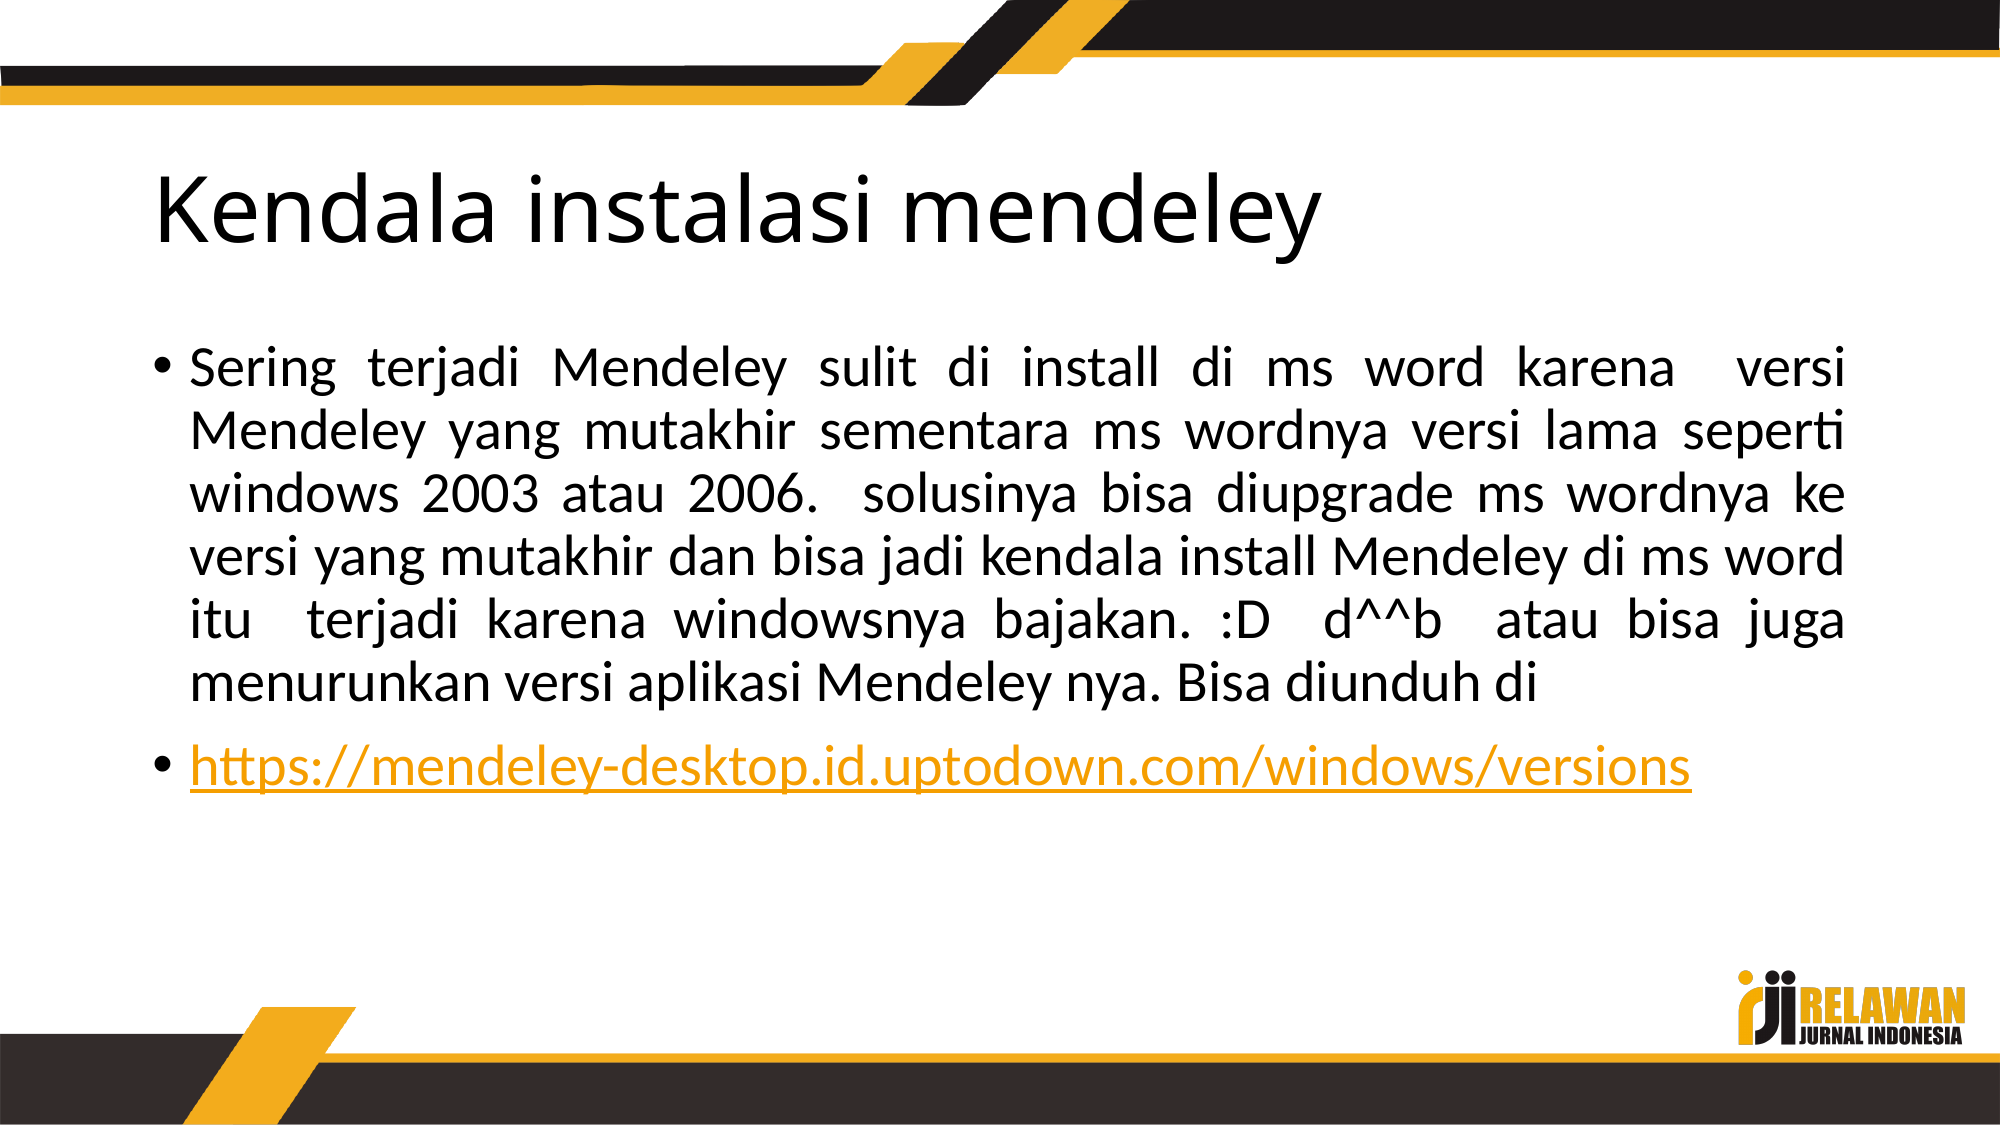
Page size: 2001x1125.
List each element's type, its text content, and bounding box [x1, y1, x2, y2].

title Kendala instalasi mendeley [137, 111, 1863, 314]
list Sering terjadi Mendeley sulit di install di ms word karena versi Mendeley yang mutakhir sementara ms wordnya versi lama seperti windows 2003 atau 2006. solusinya bisa diupgrade ms wordnya ke versi yang mutakhir dan bisa jadi kendala install Mendeley di ms word itu terjadi karena windowsnya bajakan. :D d^^b atau bisa juga menurunkan versi aplikasi Mendeley nya. Bisa diunduh di https://mendeley-desktop.id.uptodown.com/windows/versions [137, 329, 1863, 1014]
picture [0, 967, 2000, 1125]
picture [0, 0, 2000, 106]
